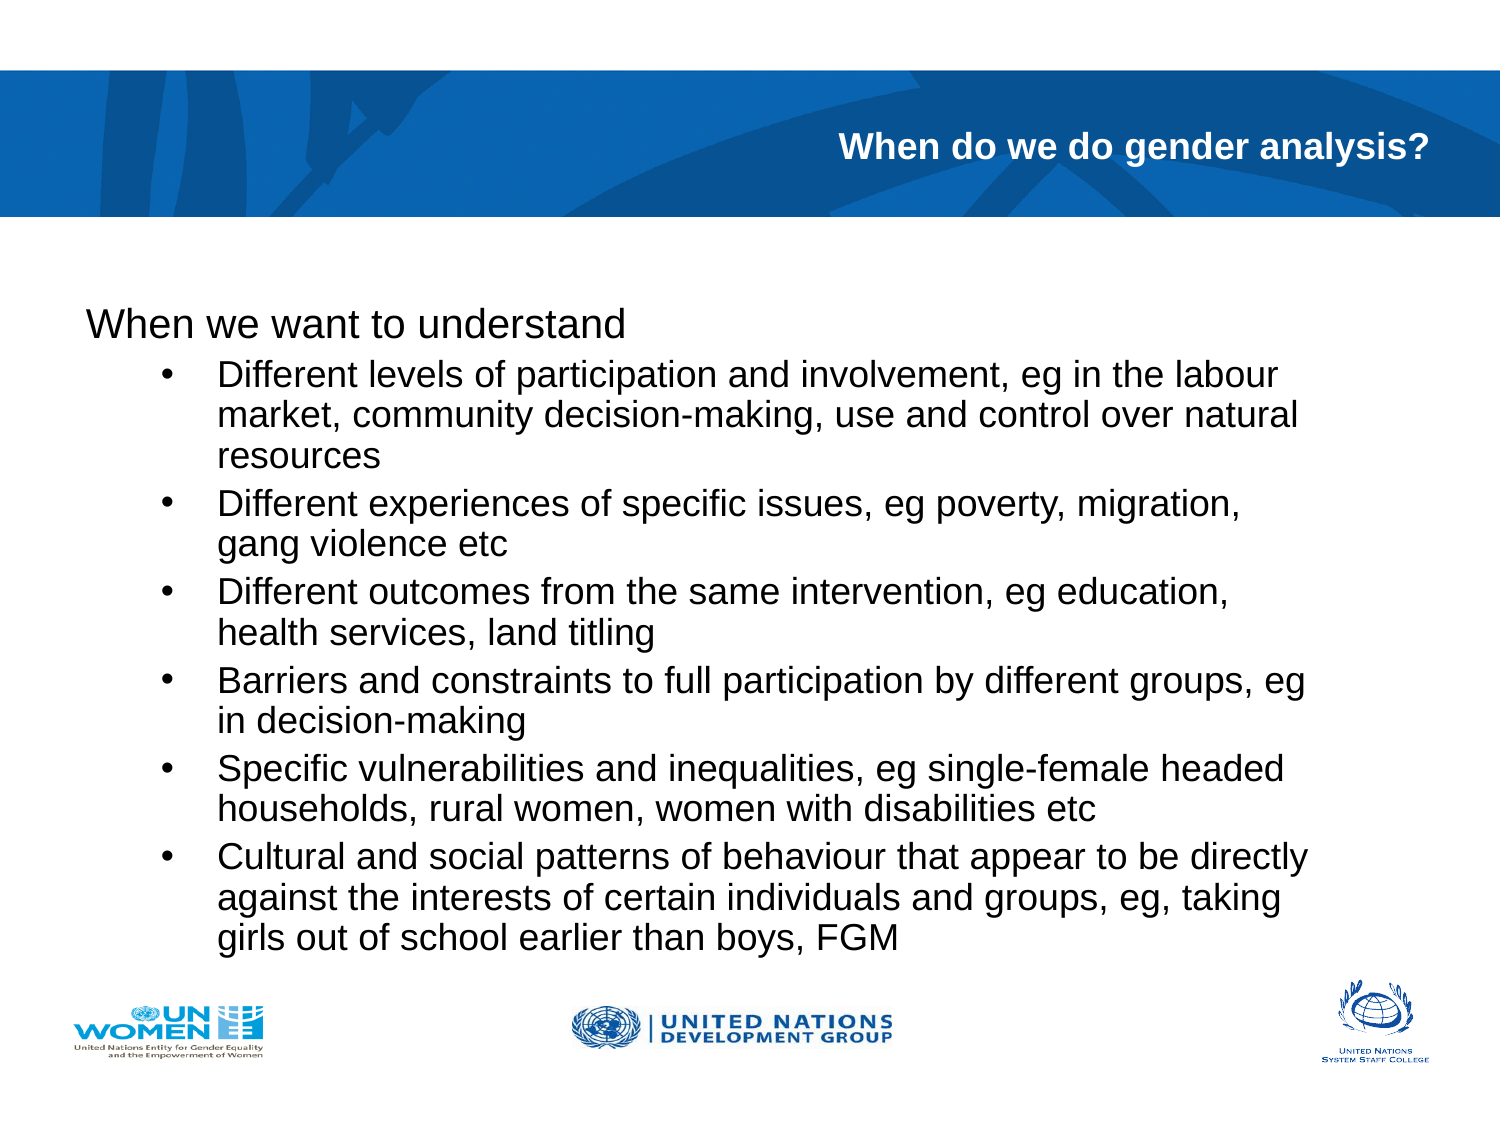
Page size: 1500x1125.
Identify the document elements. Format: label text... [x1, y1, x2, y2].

list When we want to understand Different levels of participation and involvement, eg in the labour market, community decision-making, use and control over natural resources Different experiences of specific issues, eg poverty, migration, gang violence etc Different outcomes from the same intervention, eg education, health services, land titling Barriers and constraints to full participation by different groups, eg in decision-making Specific vulnerabilities and inequalities, eg single-female headed households, rural women, women with disabilities etc Cultural and social patterns of behaviour that appear to be directly against the interests of certain individuals and groups, eg, taking girls out of school earlier than boys, FGM [70, 295, 1346, 970]
picture [73, 1006, 263, 1059]
picture [170, 1006, 179, 1018]
picture [572, 1006, 892, 1049]
picture [1322, 979, 1429, 1063]
picture [194, 1006, 204, 1013]
title When do we do gender analysis? [171, 94, 1447, 195]
picture [0, 70, 1500, 217]
